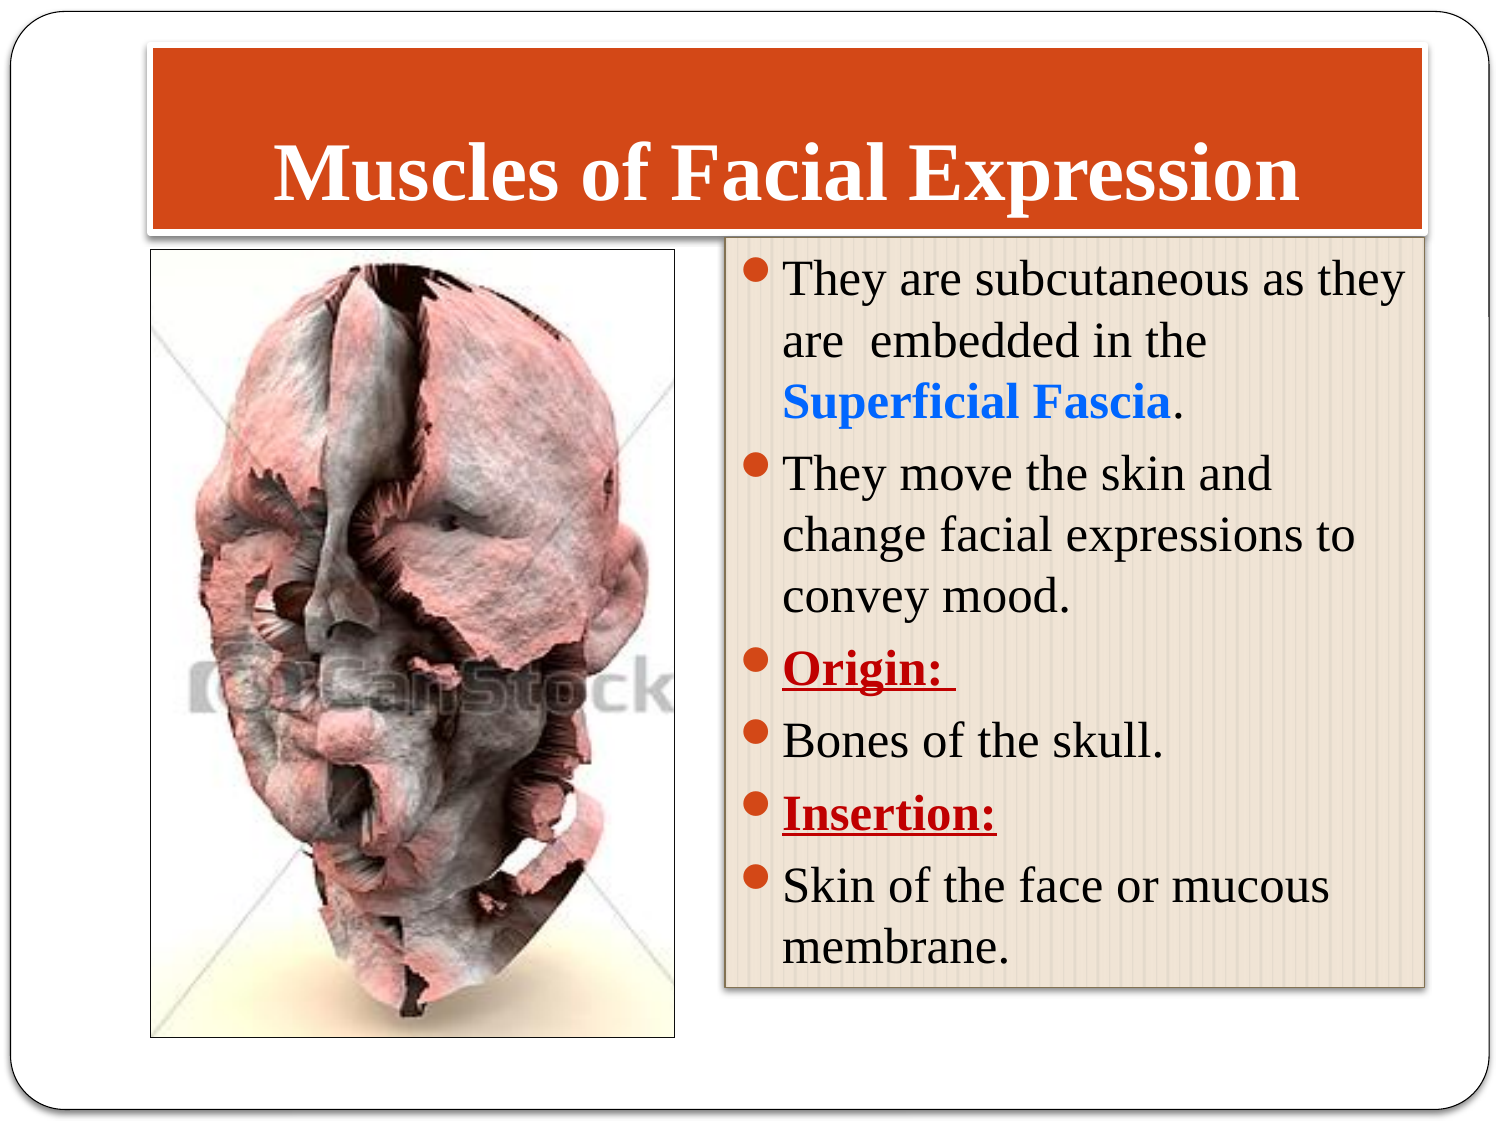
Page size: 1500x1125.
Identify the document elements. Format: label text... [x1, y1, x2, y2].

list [149, 249, 676, 1038]
list They are subcutaneous as they are embedded in the Superficial Fascia. They move the skin and change facial expressions to convey mood. Origin: Bones of the skull. Insertion: Skin of the face or mucous membrane. [724, 237, 1425, 988]
title Muscles of Facial Expression [147, 42, 1428, 236]
